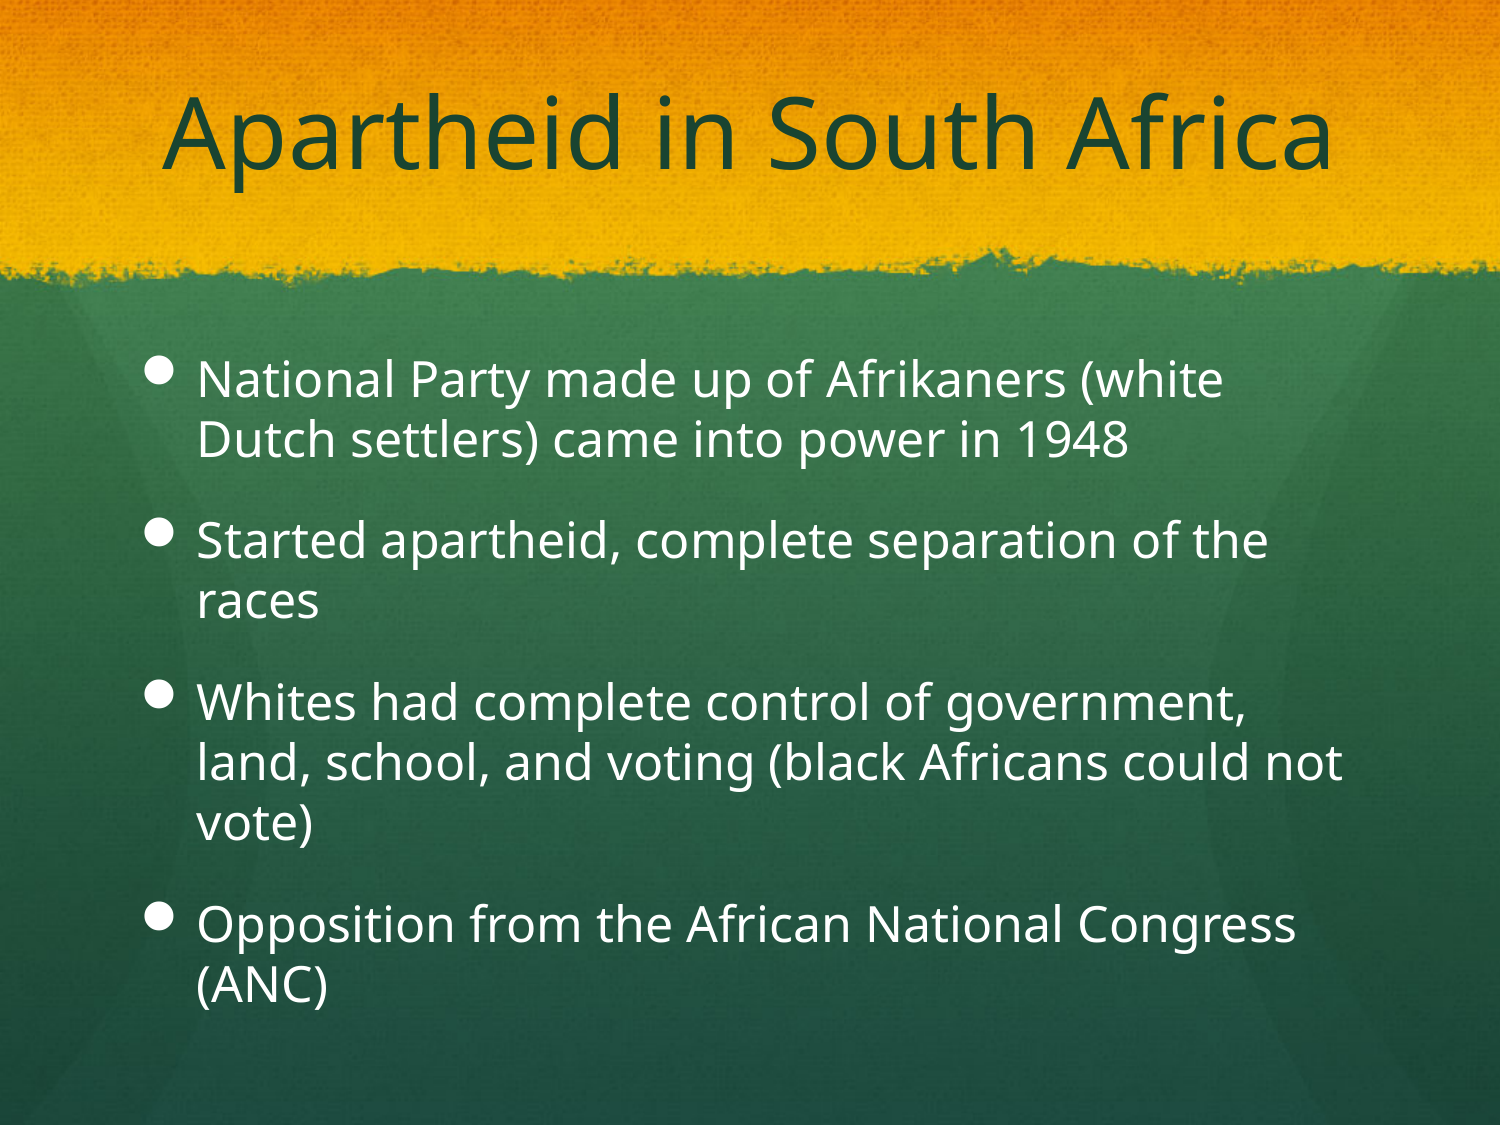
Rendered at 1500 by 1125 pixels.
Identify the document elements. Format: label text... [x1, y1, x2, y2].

picture [0, 0, 1500, 1125]
list National Party made up of Afrikaners (white Dutch settlers) came into power in 1948 Started apartheid, complete separation of the races Whites had complete control of government, land, school, and voting (black Africans could not vote) Opposition from the African National Congress (ANC) [125, 339, 1375, 1026]
title Apartheid in South Africa [125, 13, 1375, 246]
